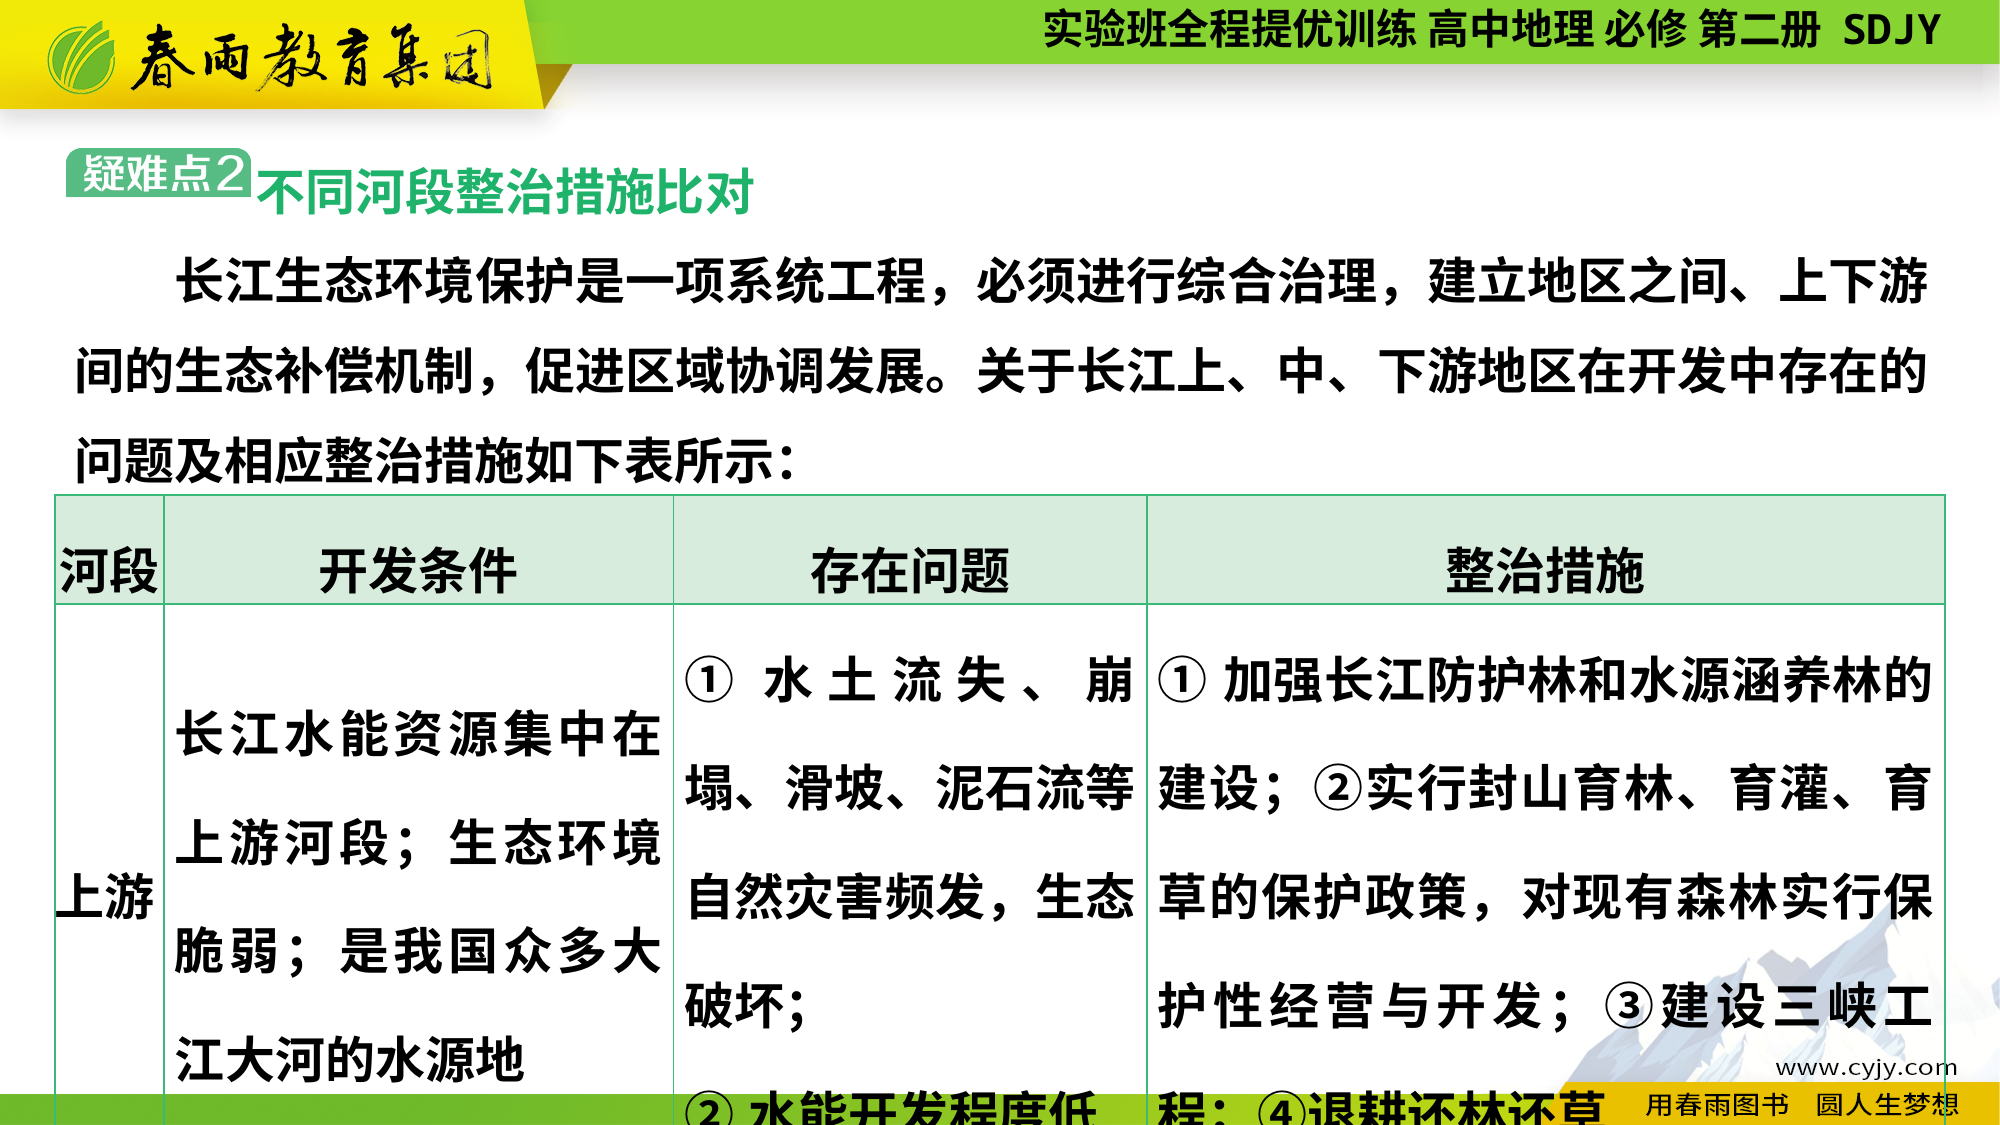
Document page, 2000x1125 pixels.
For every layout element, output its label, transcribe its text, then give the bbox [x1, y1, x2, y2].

list 不同河段整治措施比对 长江生态环境保护是一项系统工程，必须进行综合治理，建立地区之间、上下游间的生态补偿机制，促进区域协调发展。关于长江上、中、下游地区在开发中存在的问题及相应整治措施如下表所示： [59, 122, 1944, 494]
table_header 河段 [56, 496, 163, 603]
table_header 整治措施 [1148, 496, 1944, 603]
table_header 开发条件 [165, 496, 673, 603]
picture [0, 0, 2000, 1125]
table_cell 上游 [56, 605, 163, 1125]
table_cell 长江水能资源集中在上游河段；生态环境脆弱；是我国众多大江大河的水源地 [165, 605, 673, 1125]
table_cell ①水土流失、崩塌、滑坡、泥石流等自然灾害频发，生态破坏； ②水能开发程度低 [674, 605, 1146, 1125]
picture [66, 148, 251, 201]
table_header 存在问题 [674, 496, 1146, 603]
table_cell ①加强长江防护林和水源涵养林的建设；②实行封山育林、育灌、育草的保护政策，对现有森林实行保护性经营与开发；③建设三峡工程；④退耕还林还草 [1148, 605, 1944, 1125]
